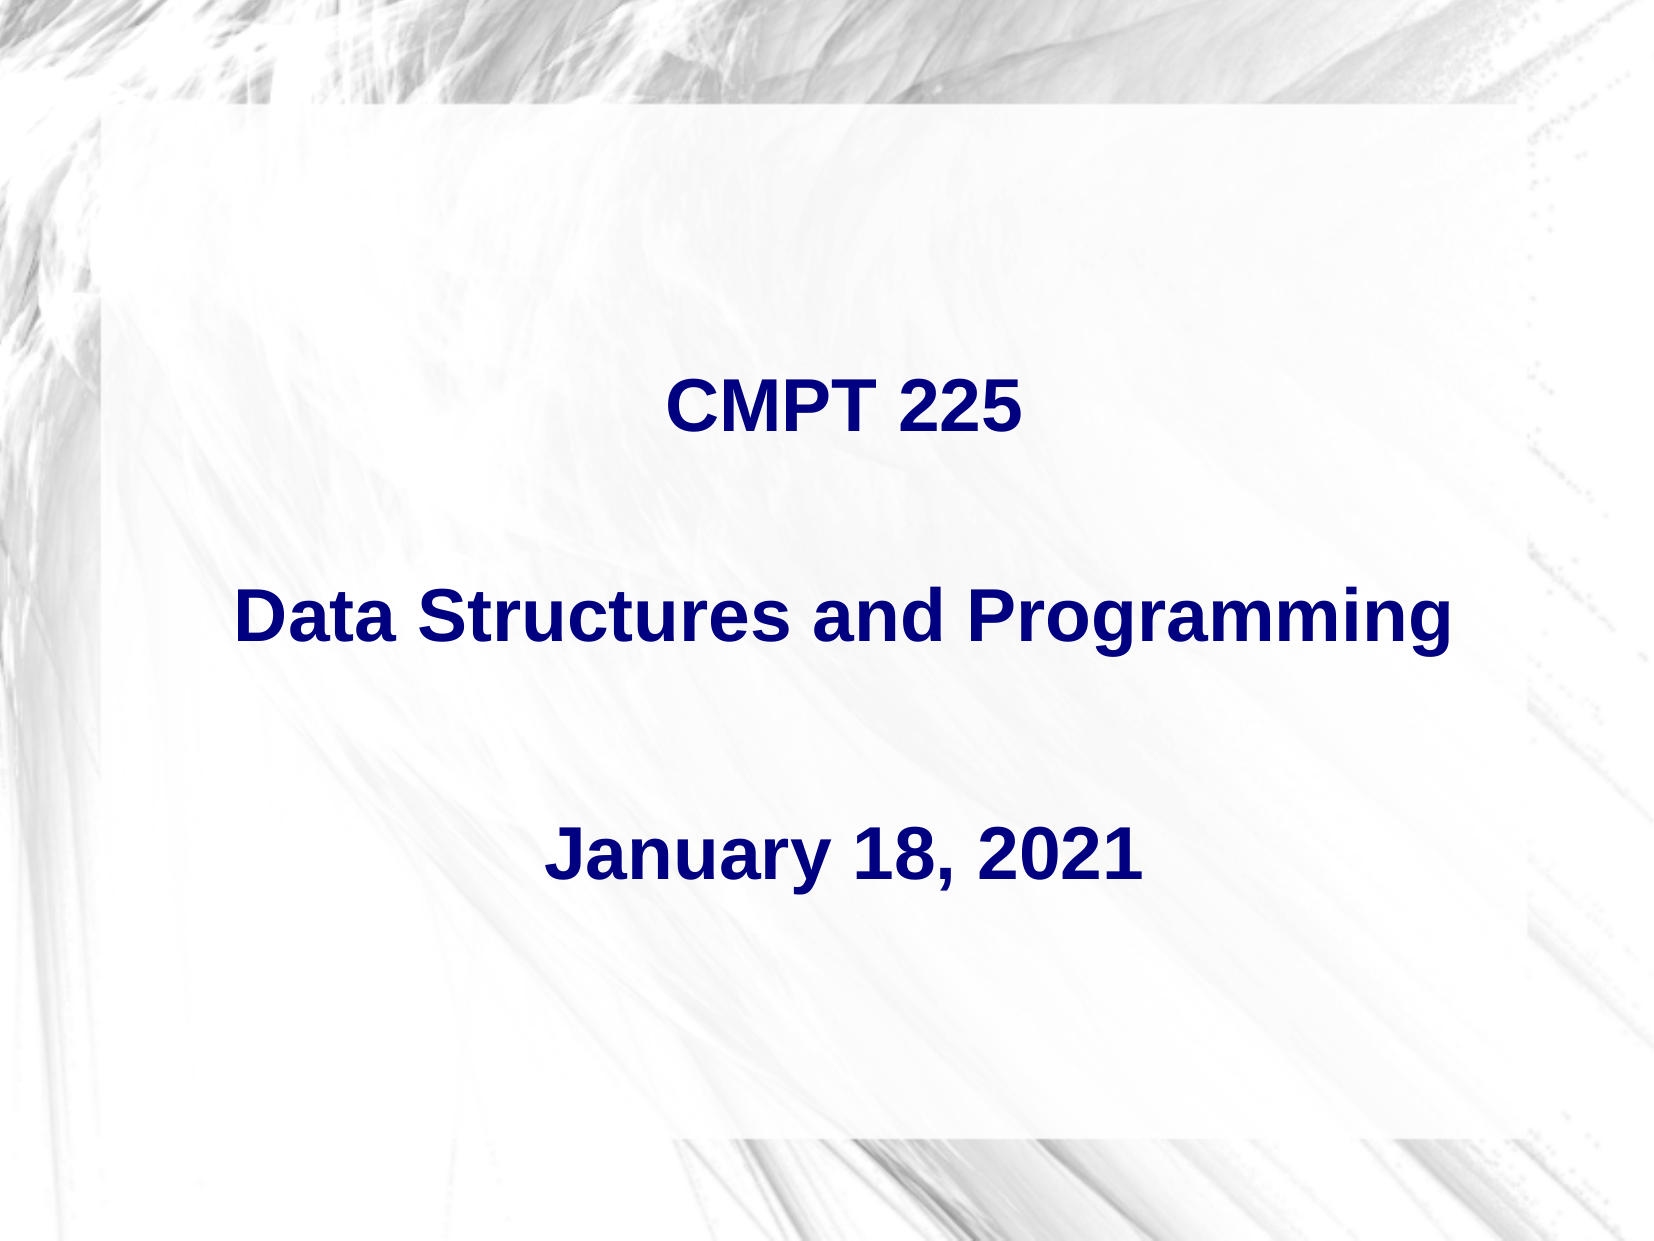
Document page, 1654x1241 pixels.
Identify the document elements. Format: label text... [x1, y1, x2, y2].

list CMPT 225 Data Structures and Programming January 18, 2021 [118, 237, 1571, 1134]
picture [0, 0, 1654, 1241]
